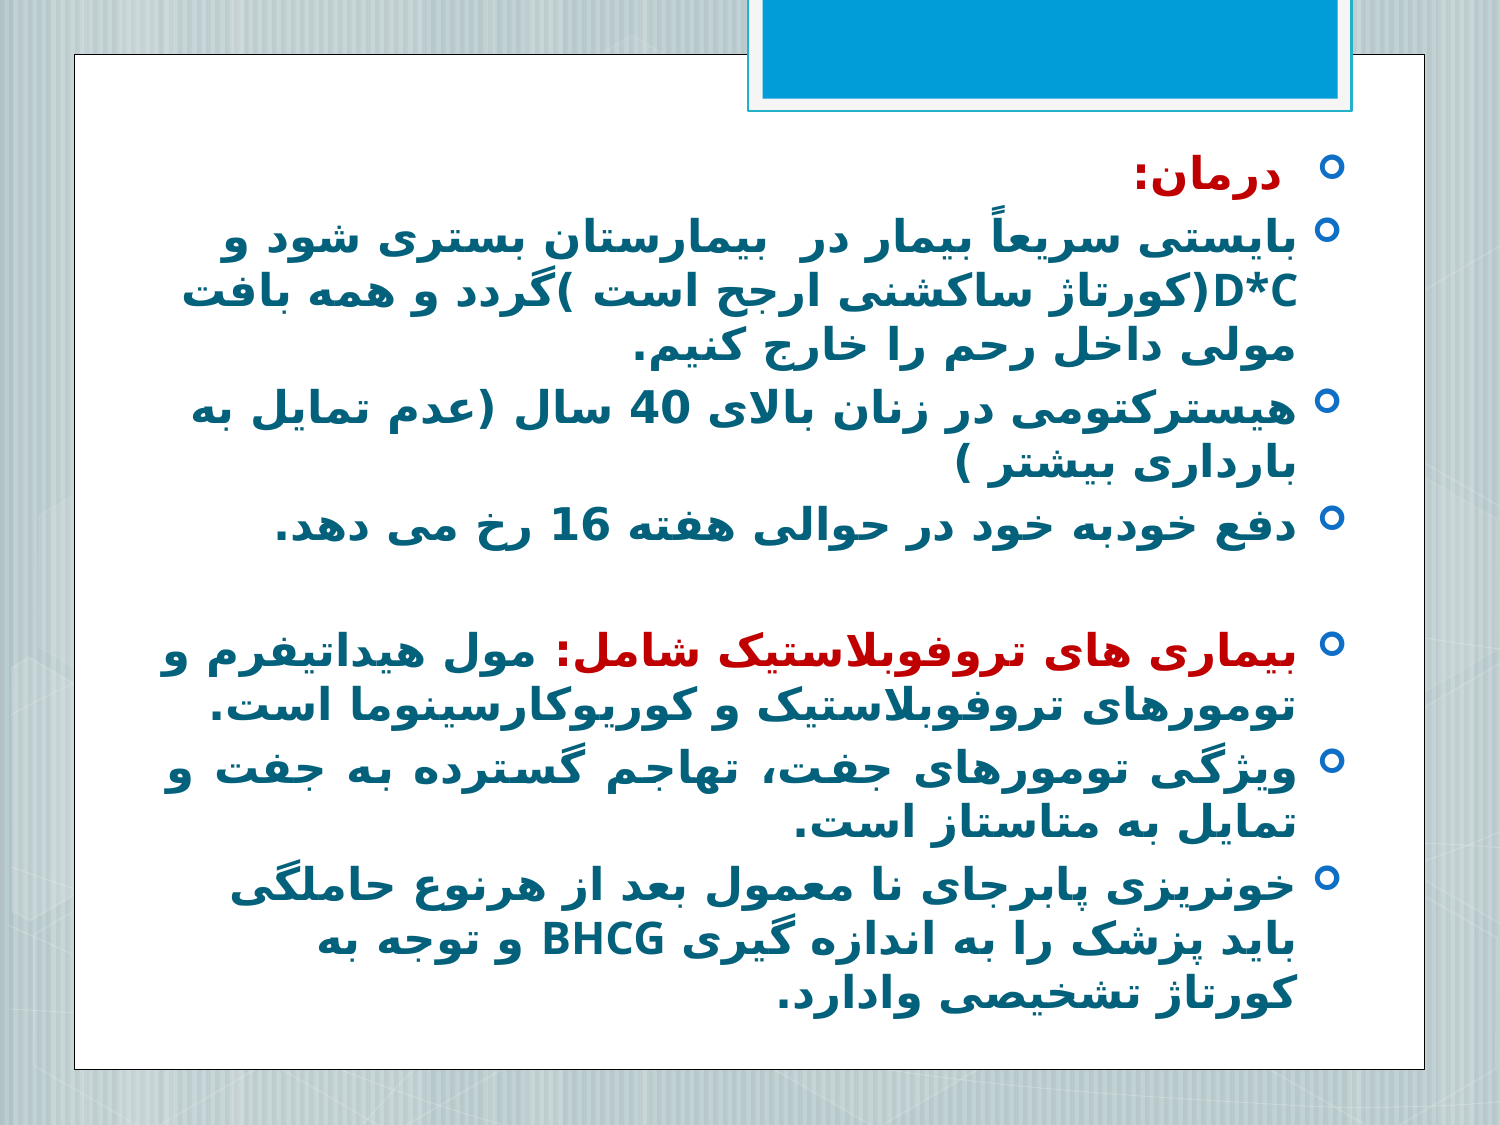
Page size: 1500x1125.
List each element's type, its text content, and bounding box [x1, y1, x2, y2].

list درمان: بایستی سریعاً بیمار در بیمارستان بستری شود و D*C(کورتاژ ساکشنی ارجح است )گردد و همه بافت مولی داخل رحم را خارج کنیم. هیسترکتومی در زنان بالای 40 سال (عدم تمایل به بارداری بیشتر ) دفع خودبه خود در حوالی هفته 16 رخ می دهد. بیماری های تروفوبلاستیک شامل: مول هیداتیفرم و تومورهای تروفوبلاستیک و کوریوکارسینوما است. ویژگی تومورهای جفت، تهاجم گسترده به جفت و تمایل به متاستاز است. خونریزی پابرجای نا معمول بعد از هرنوع حاملگی باید پزشک را به اندازه گیری BHCG و توجه به کورتاژ تشخیصی وادارد. [147, 137, 1365, 1035]
